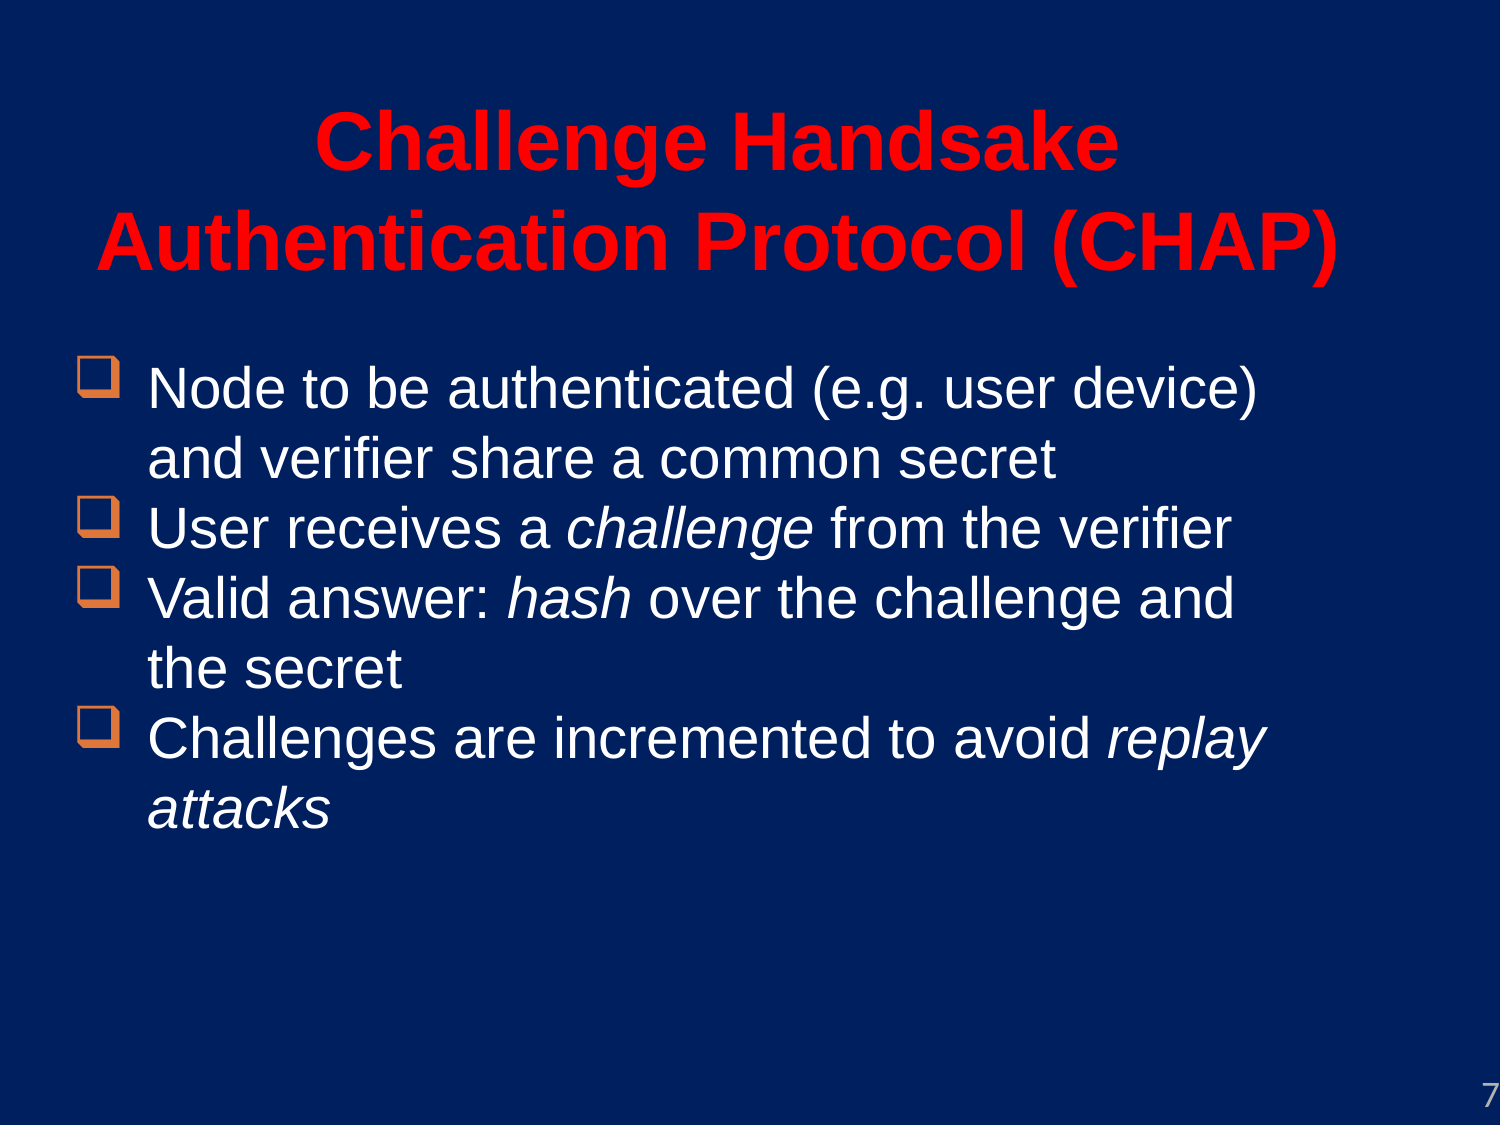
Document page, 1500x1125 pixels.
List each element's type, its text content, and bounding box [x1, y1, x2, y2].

slide_number 7 [1437, 1069, 1500, 1115]
text_box Challenge Handsake Authentication Protocol (CHAP) [70, 87, 1363, 288]
text_box Node to be authenticated (e.g. user device) and verifier share a common secret User receives a challenge from the verifier Valid answer: hash over the challenge and the secret Challenges are incremented to avoid replay attacks [70, 350, 1421, 840]
